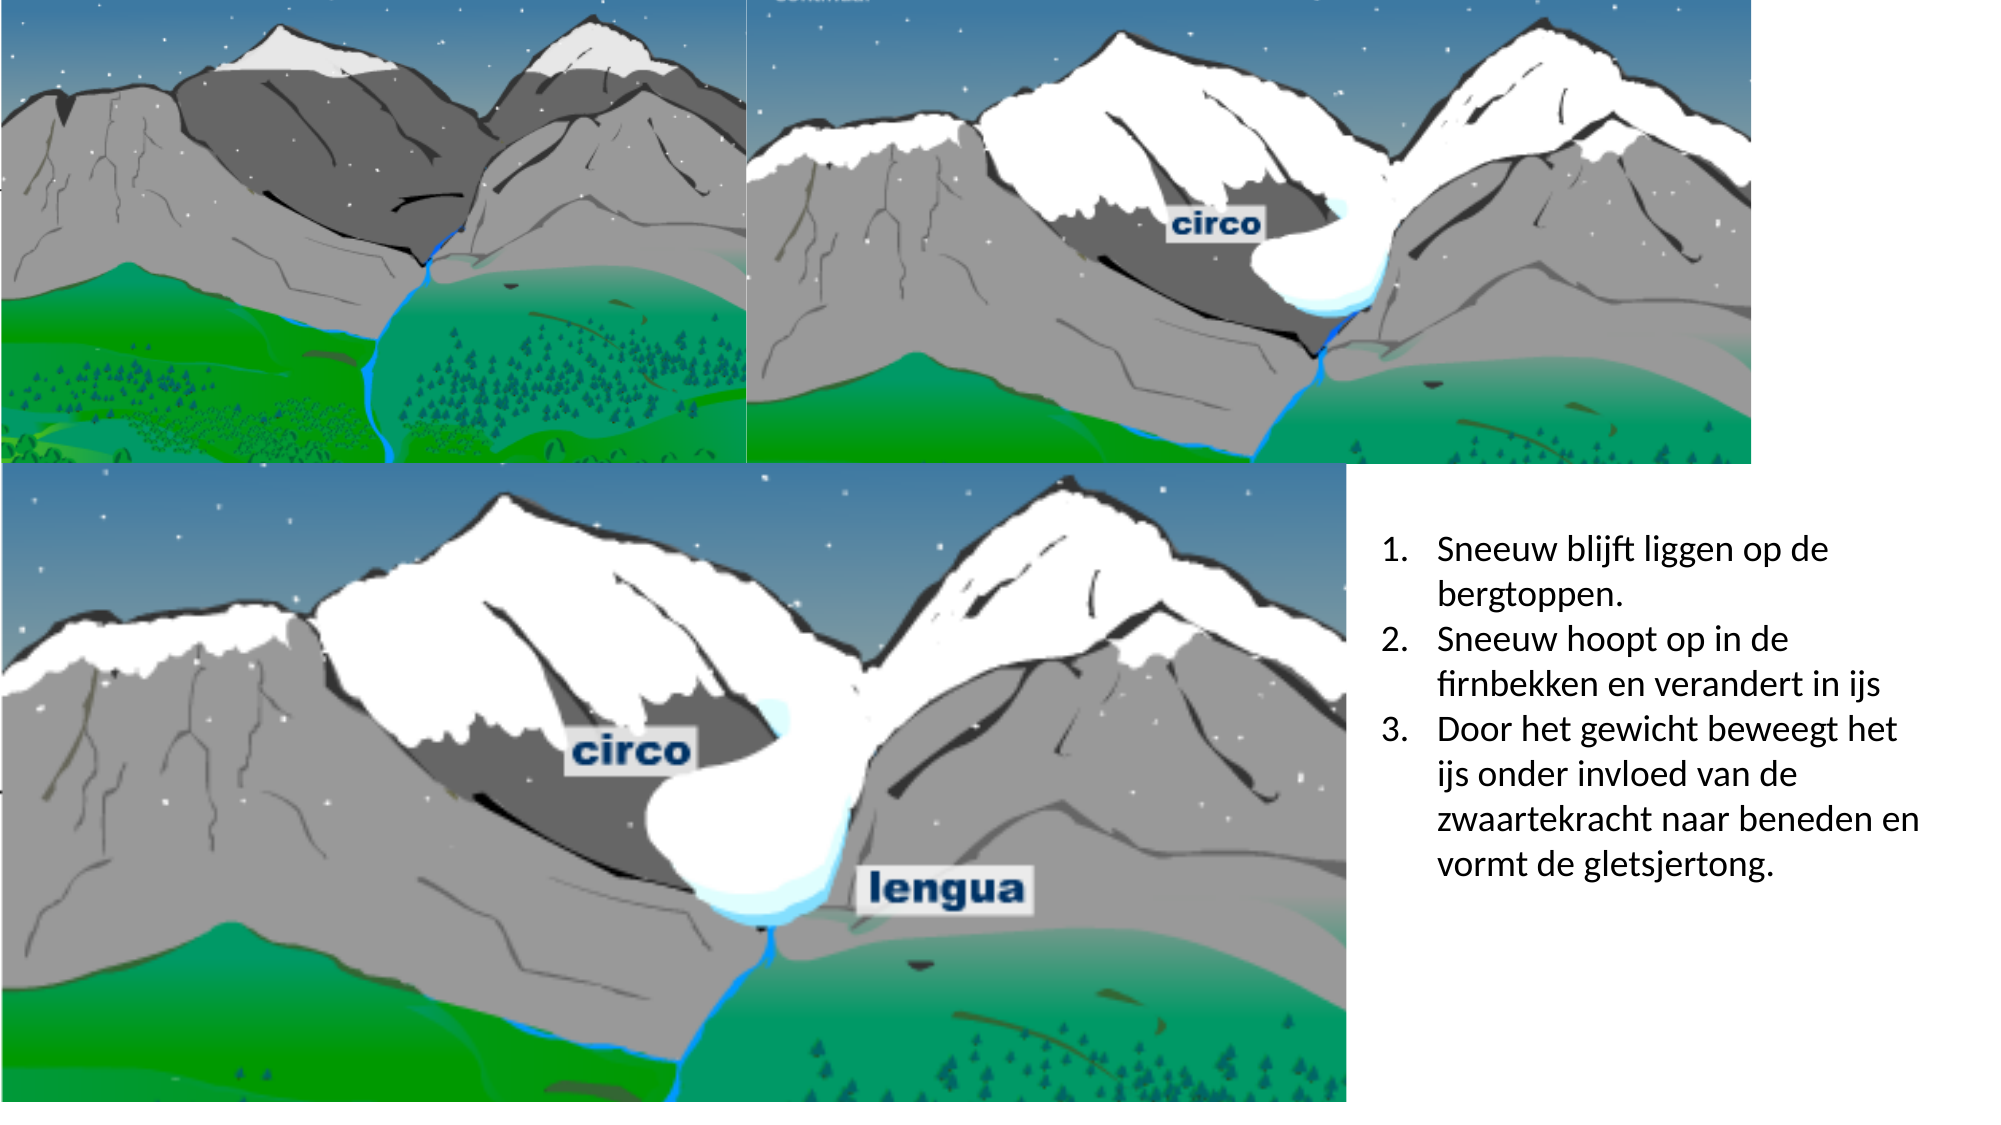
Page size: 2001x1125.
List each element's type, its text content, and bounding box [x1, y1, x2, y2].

picture [669, 1086, 677, 1102]
picture [0, 0, 1752, 1102]
text_box Sneeuw blijft liggen op de bergtoppen. Sneeuw hoopt op in de firnbekken en verandert in ijs Door het gewicht beweegt het ijs onder invloed van de zwaartekracht naar beneden en vormt de gletsjertong. [1366, 516, 1937, 892]
